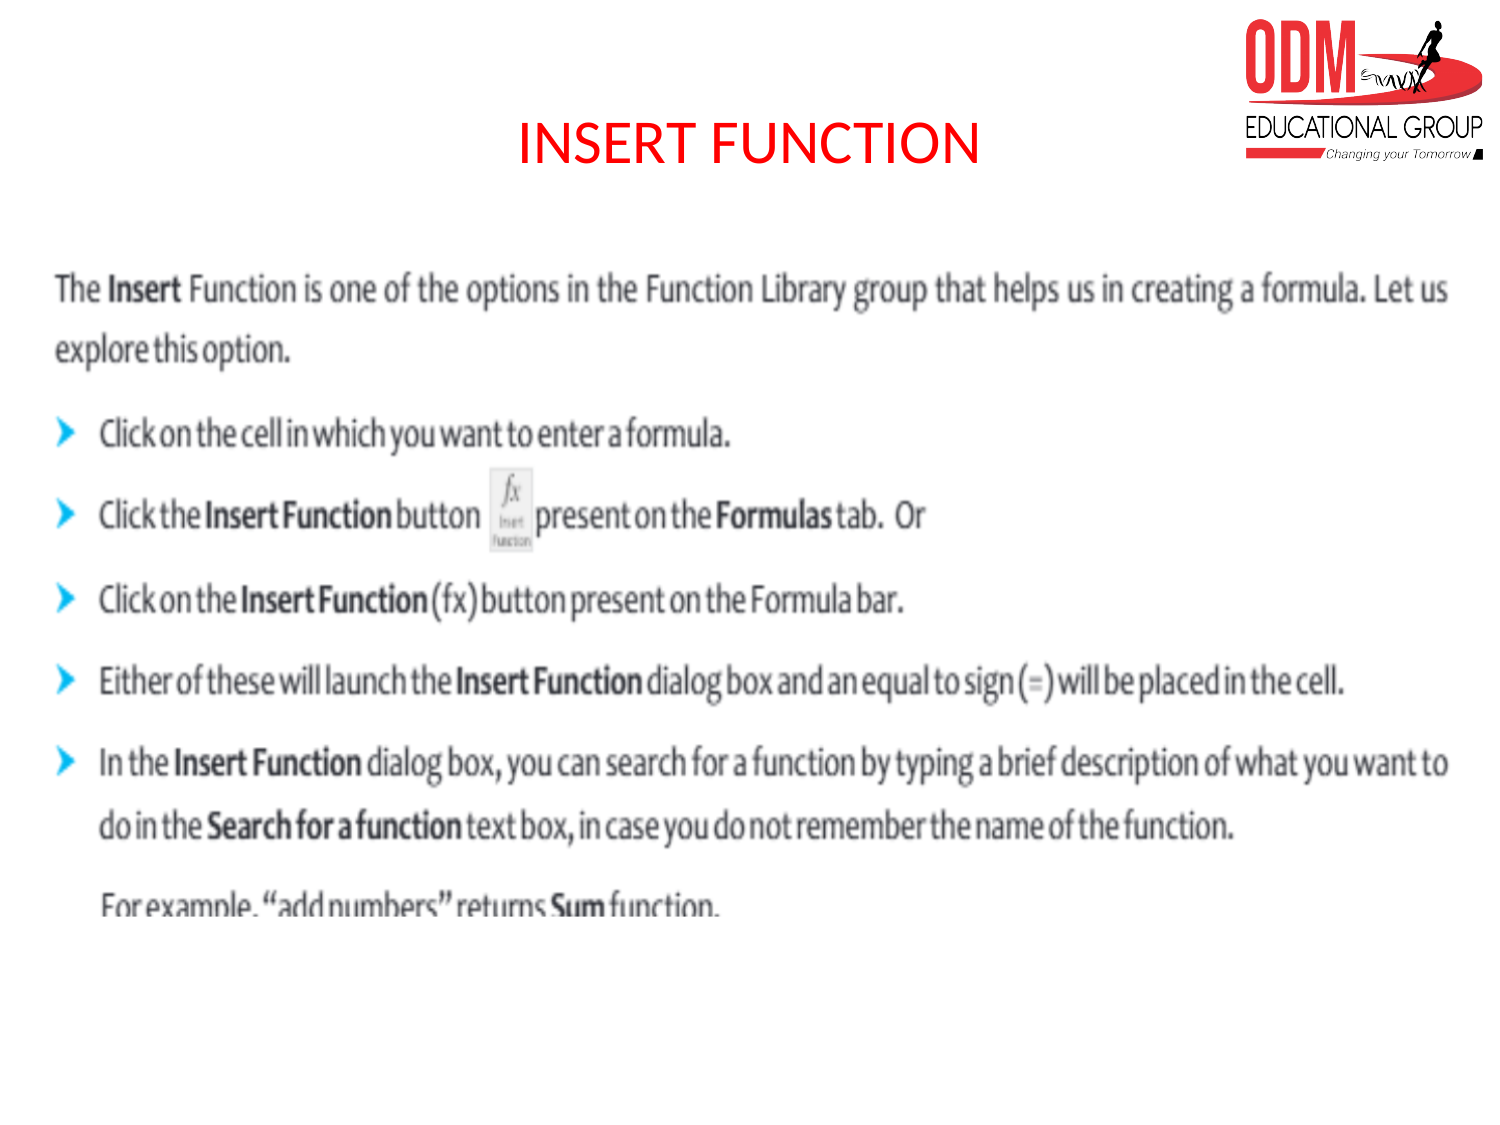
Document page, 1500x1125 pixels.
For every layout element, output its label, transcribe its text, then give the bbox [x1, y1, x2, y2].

picture [1245, 18, 1483, 162]
title INSERT FUNCTION [75, 45, 1425, 230]
picture [17, 232, 1495, 918]
